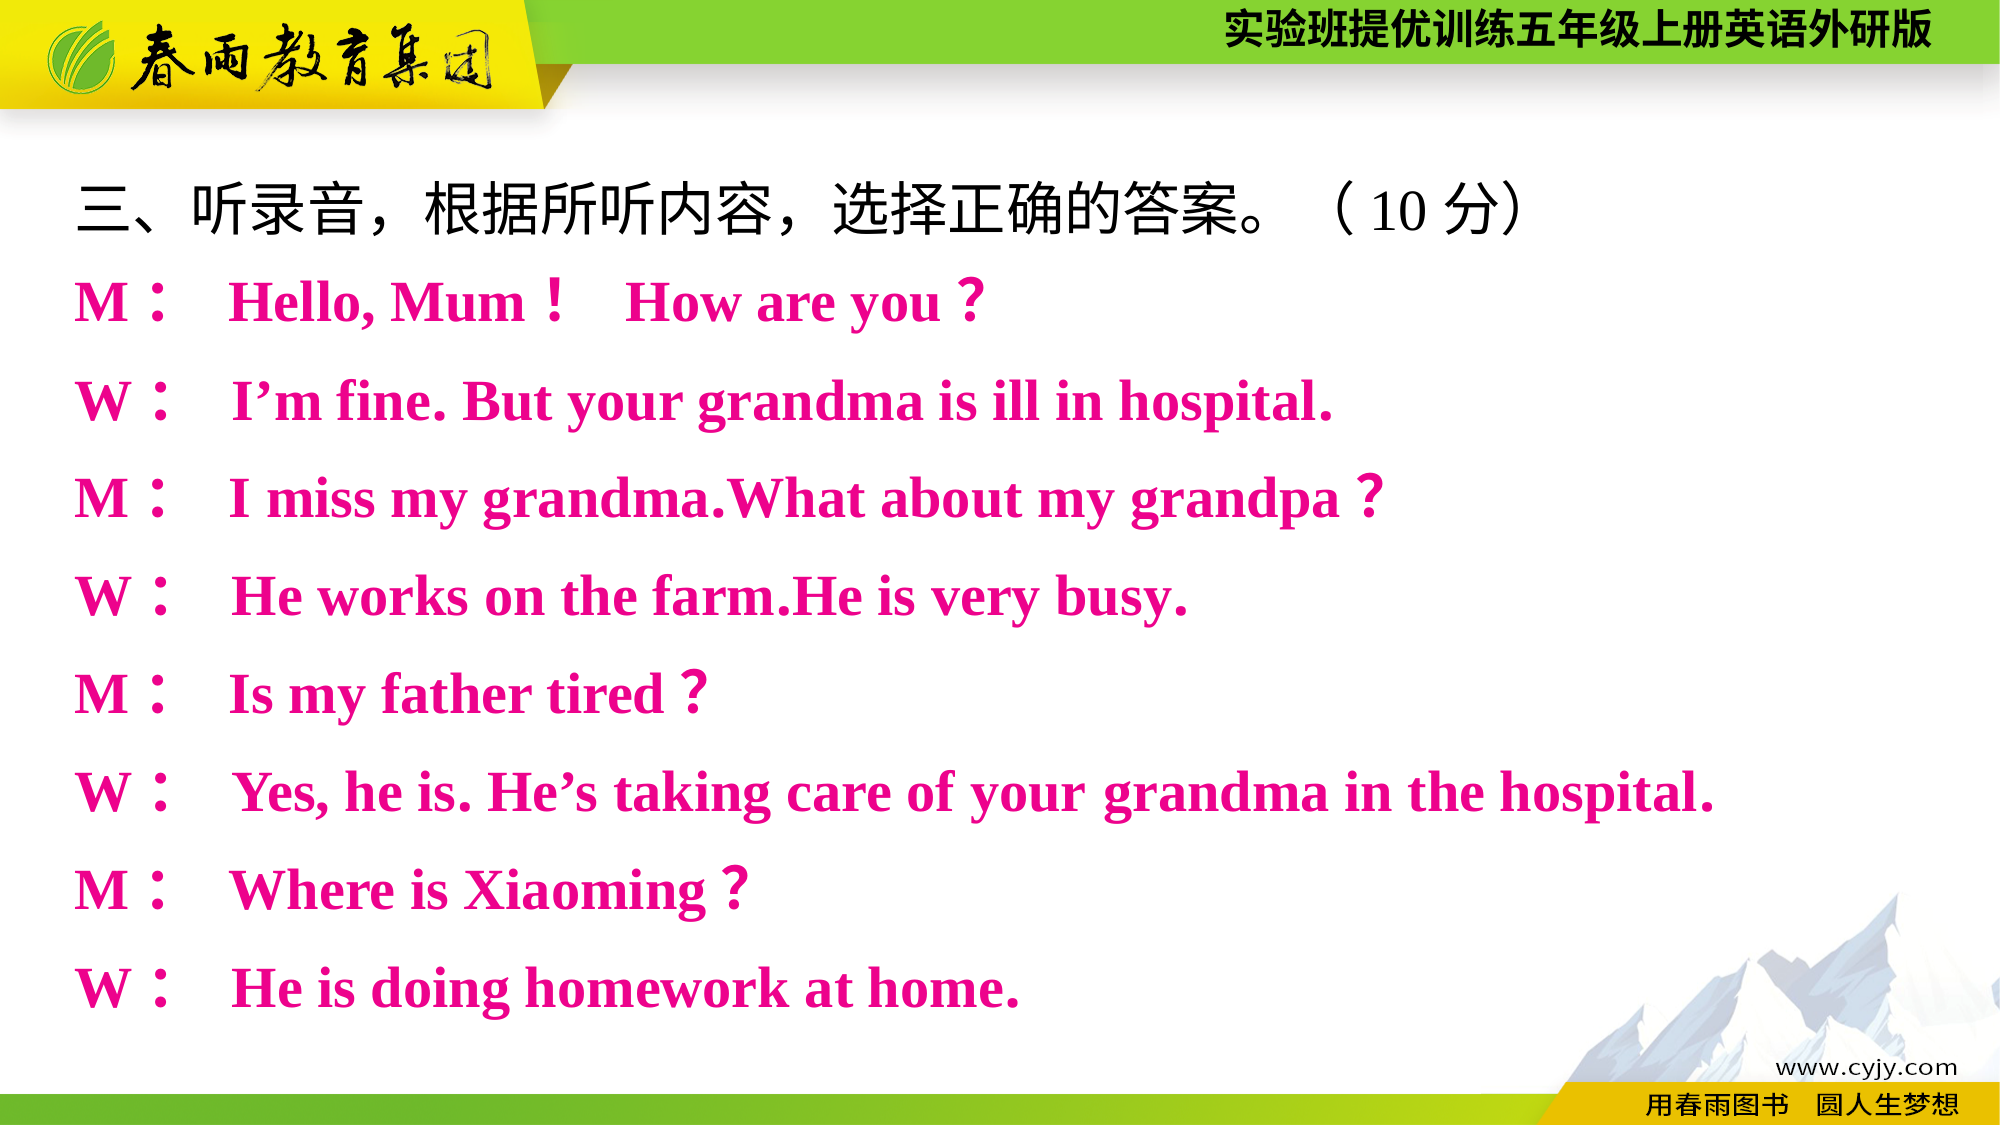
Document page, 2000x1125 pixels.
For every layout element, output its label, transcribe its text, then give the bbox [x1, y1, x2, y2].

text_box M： Hello, Mum！ How are you？ W： I’m fine. But your grandma is ill in hospital. M： I miss my grandma.What about my grandpa？ W： He works on the farm.He is very busy. M： Is my father tired？ W： Yes, he is. He’s taking care of your grandma in the hospital. M： Where is Xiaoming？ W： He is doing homework at home. [59, 228, 1944, 1027]
picture [0, 0, 2000, 1125]
list 三、听录音，根据所听内容，选择正确的答案。（10分） [59, 130, 1944, 228]
